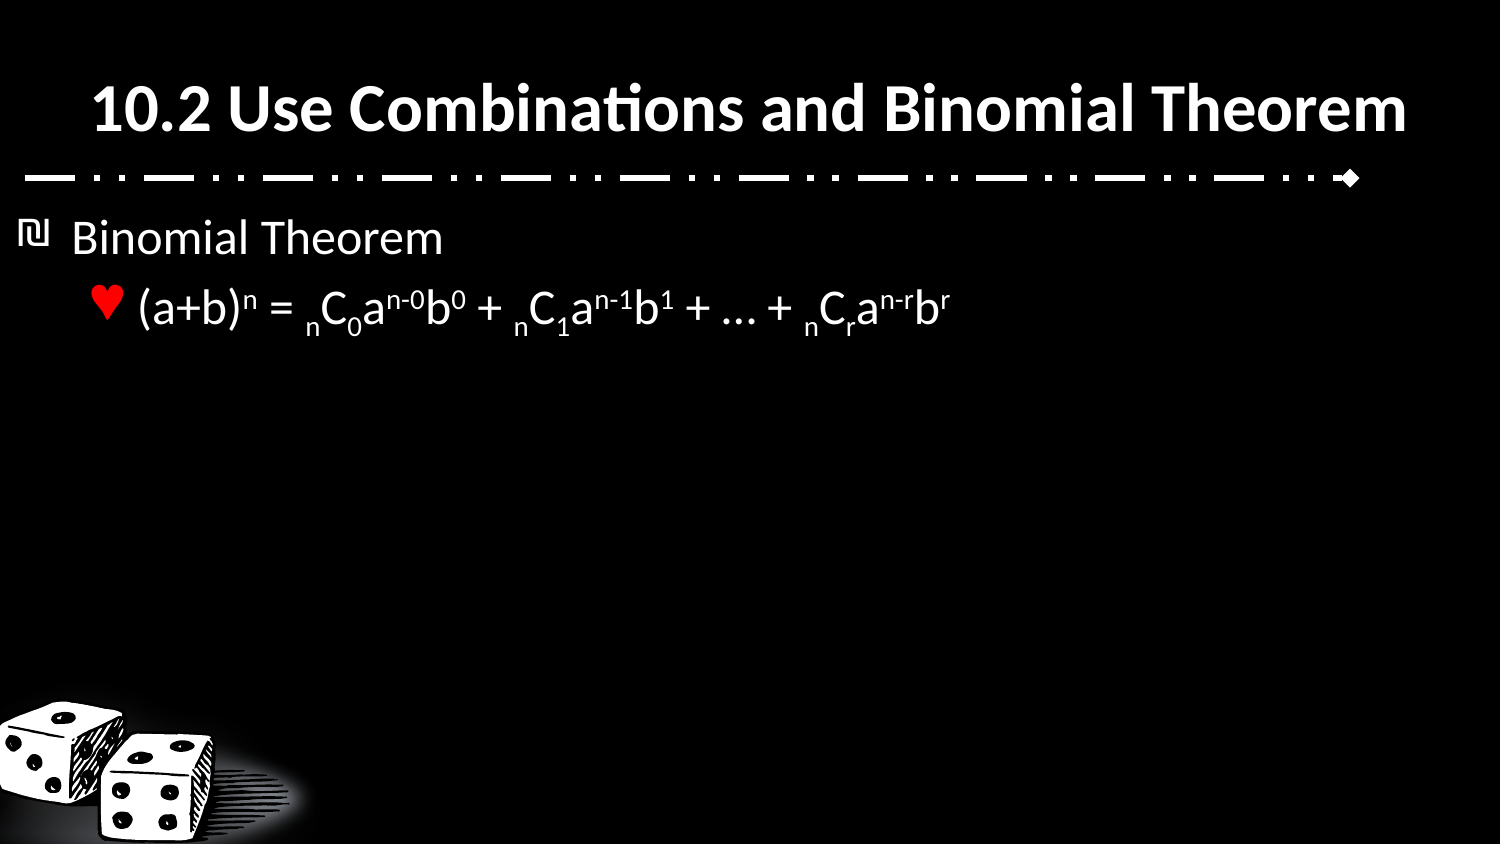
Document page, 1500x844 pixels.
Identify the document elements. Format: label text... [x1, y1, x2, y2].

title 10.2 Use Combinations and Binomial Theorem [0, 33, 1500, 175]
